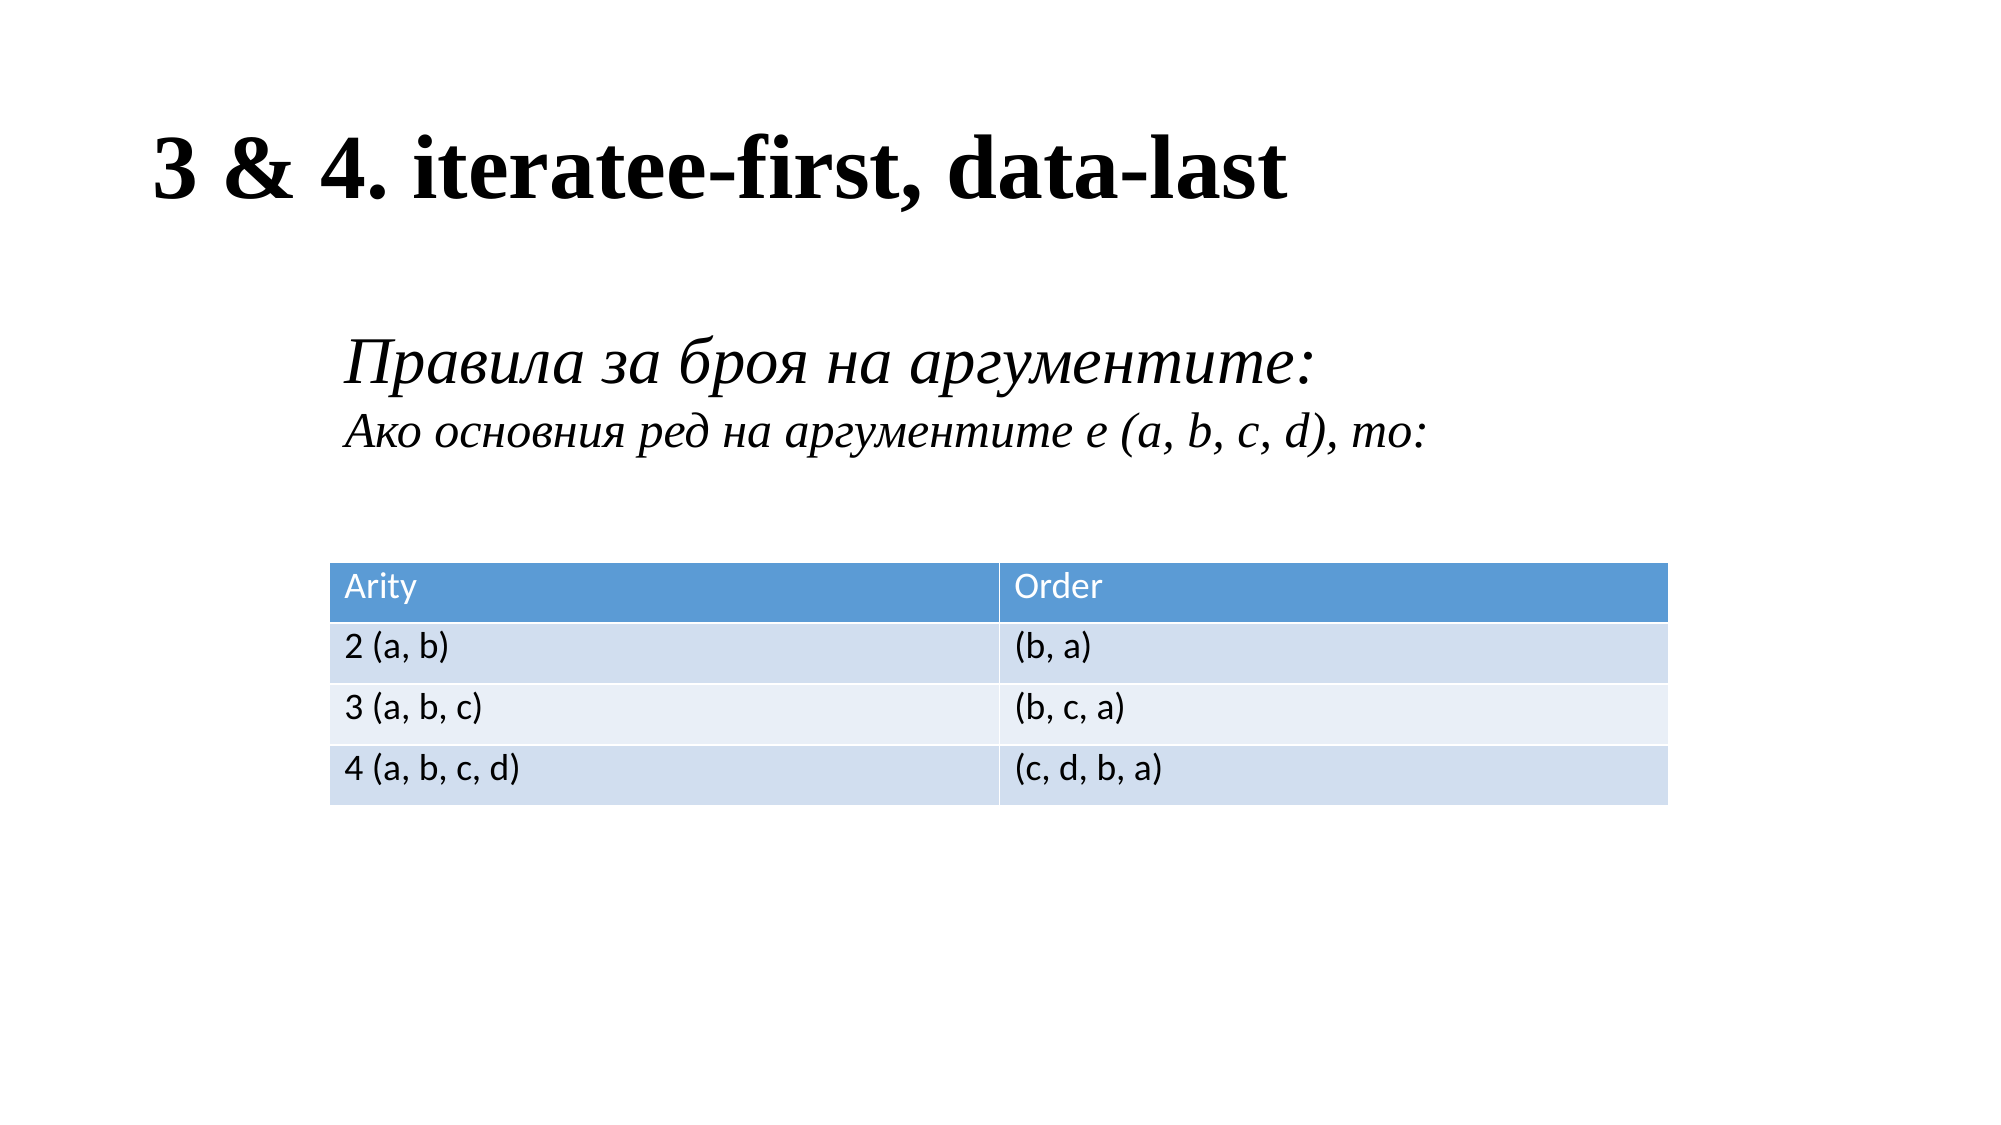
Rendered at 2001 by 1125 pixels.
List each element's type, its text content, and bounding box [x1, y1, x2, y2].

table_cell 3 (a, b, c) [330, 685, 999, 744]
table_cell (b, a) [1000, 624, 1668, 683]
table_cell (b, c, a) [1000, 685, 1668, 744]
table_cell (c, d, b, a) [1000, 746, 1668, 805]
title 3 & 4. iteratee-first, data-last [137, 59, 1863, 278]
text_box Правила за броя на аргументите: Ако основния ред на аргументите е (a, b, c, d), то: [330, 309, 1670, 465]
table_cell 2 (a, b) [330, 624, 999, 683]
table_cell 4 (a, b, c, d) [330, 746, 999, 805]
table_header Arity [330, 563, 999, 622]
table_header Order [1000, 563, 1668, 622]
